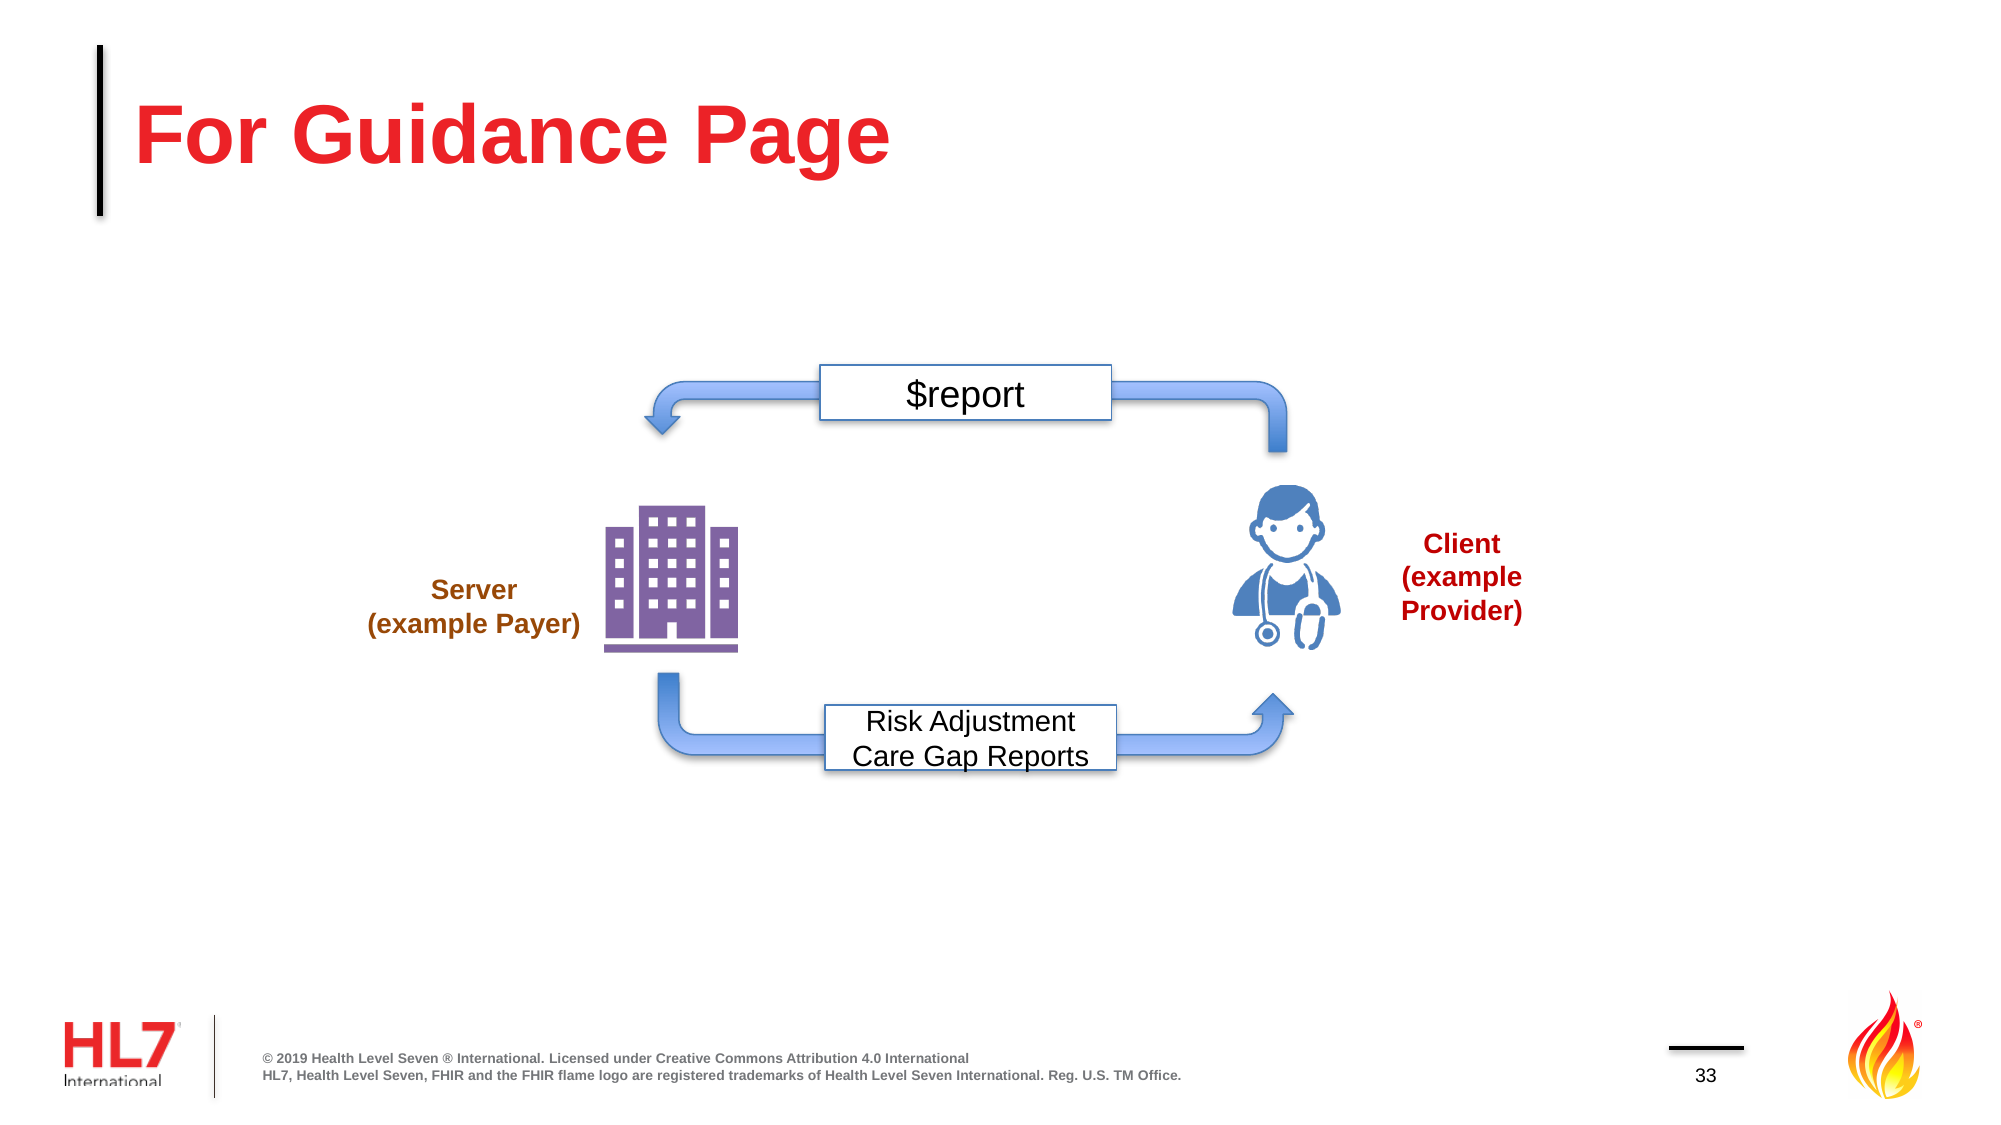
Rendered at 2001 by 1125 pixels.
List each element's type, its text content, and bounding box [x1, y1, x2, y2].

text_box Server (example Payer) [300, 564, 598, 647]
text_box [1116, 380, 1288, 453]
title For Guidance Page [134, 45, 1935, 217]
picture [1232, 485, 1341, 650]
picture [1848, 990, 1922, 1099]
text_box [657, 672, 819, 756]
text_box [1121, 693, 1295, 756]
text_box Client (example Provider) [1358, 517, 1566, 633]
slide_number 33 [1676, 1051, 1736, 1087]
list [134, 248, 1935, 987]
text_box Risk Adjustment Care Gap Reports [824, 704, 1117, 771]
footer © 2019 Health Level Seven ® International. Licensed under Creative Commons Attribution 4.0 International HL7, Health Level Seven, FHIR and the FHIR flame logo are registered trademarks of Health Level Seven International. Reg. U.S. TM Office. [262, 1048, 1254, 1083]
text_box $report [819, 364, 1112, 421]
picture [603, 505, 738, 654]
text_box [644, 380, 814, 435]
